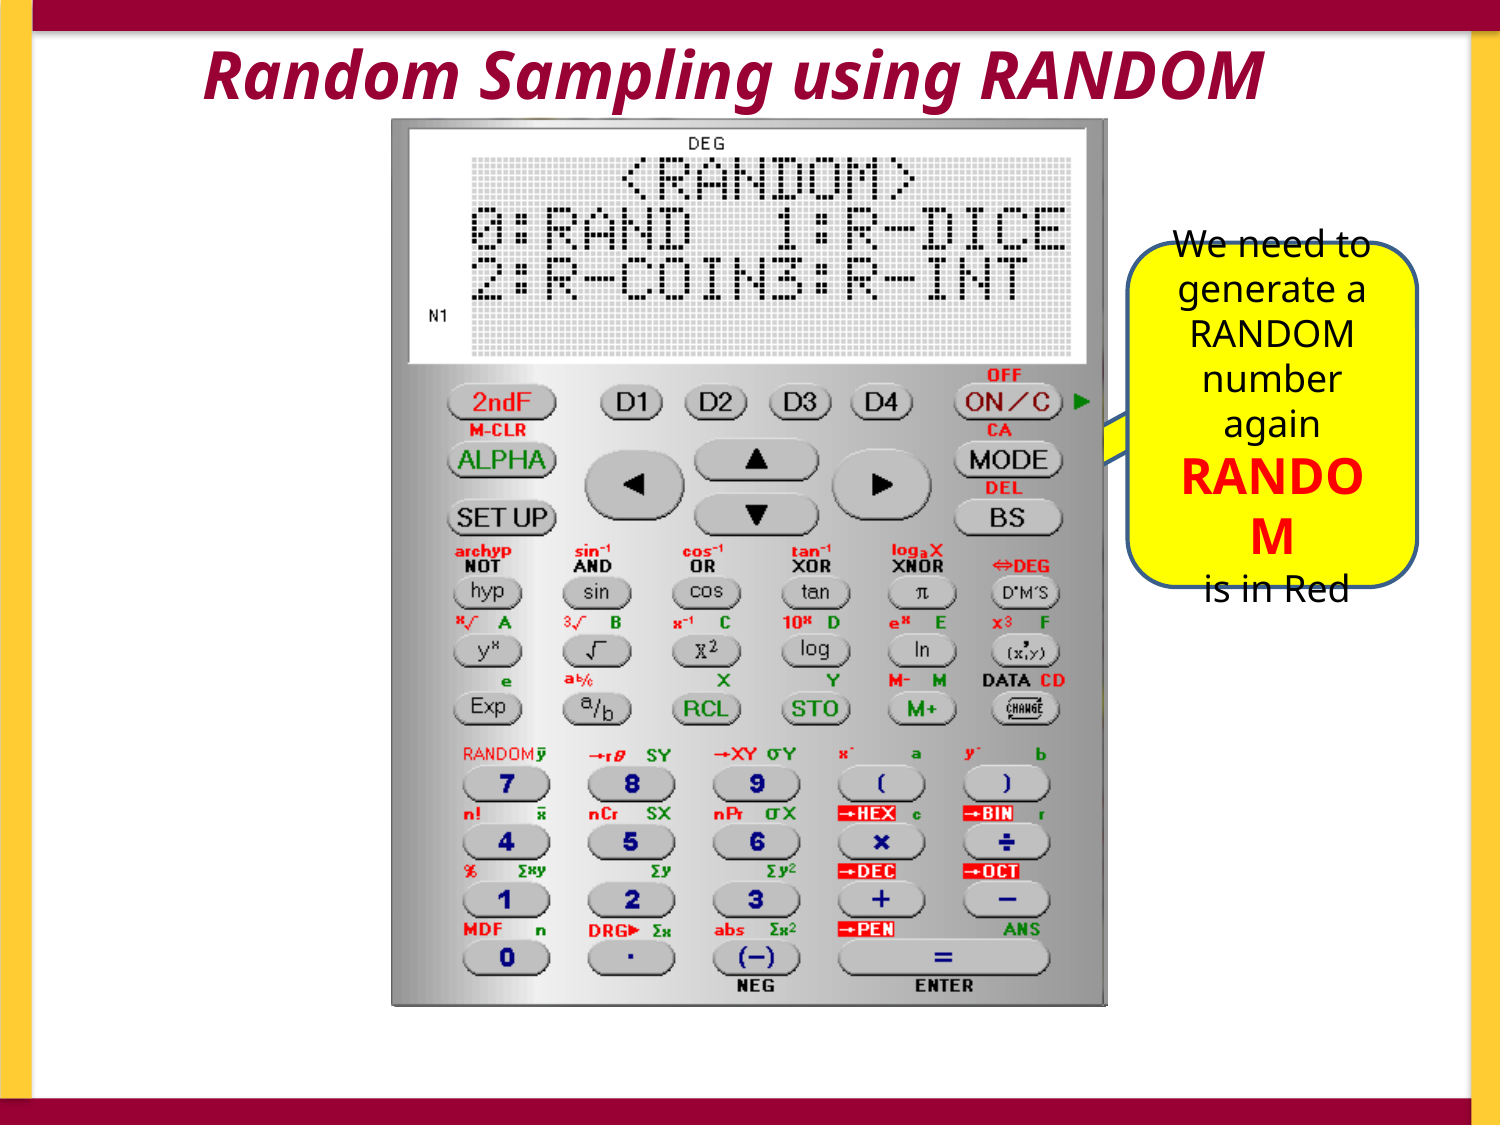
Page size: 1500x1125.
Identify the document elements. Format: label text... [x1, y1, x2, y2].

text_box We need to generate a RANDOM number again RANDOM is in Red [1125, 240, 1420, 590]
text_box [1113, 411, 1125, 462]
text_box Random Sampling using RANDOM [51, 25, 1418, 120]
picture [390, 117, 1108, 1008]
